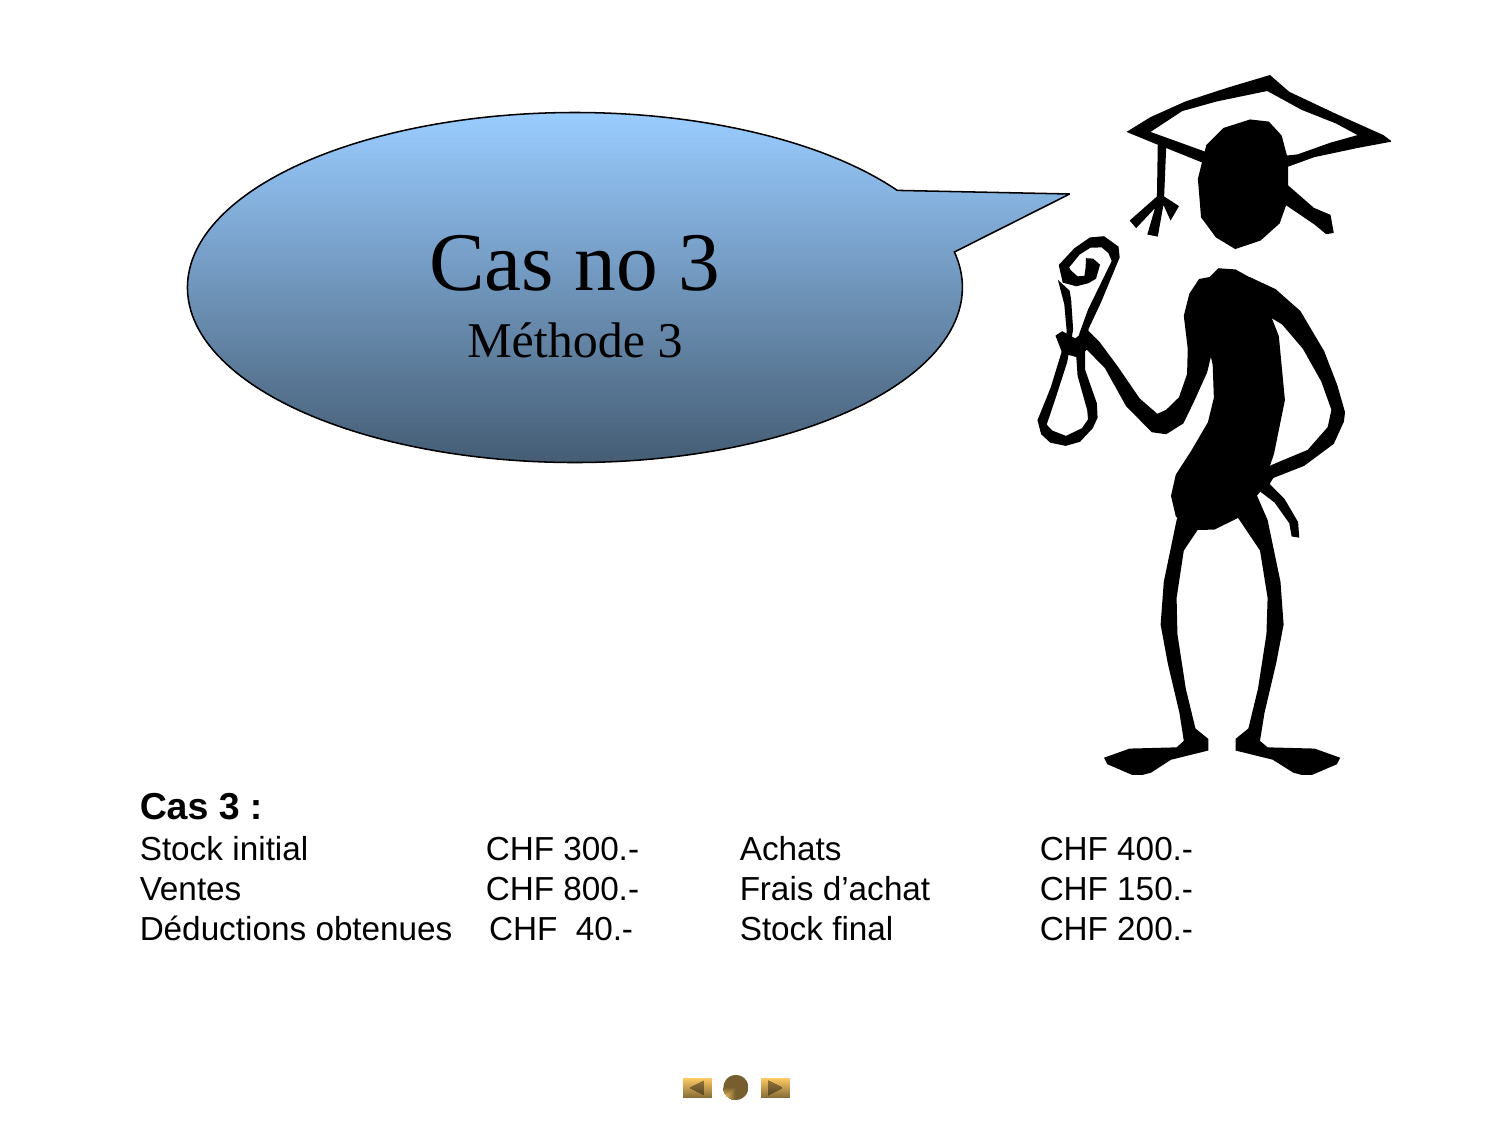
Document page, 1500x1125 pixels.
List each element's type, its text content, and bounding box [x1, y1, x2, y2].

text_box Cas 3 : Stock initial CHF 300.- Achats CHF 400.- Ventes CHF 800.- Frais d’achat CHF 150.- Déductions obtenues CHF 40.- Stock final CHF 200.- [124, 774, 1400, 955]
picture [1037, 74, 1392, 775]
text_box Cas no 3 Méthode 3 [187, 112, 1037, 463]
